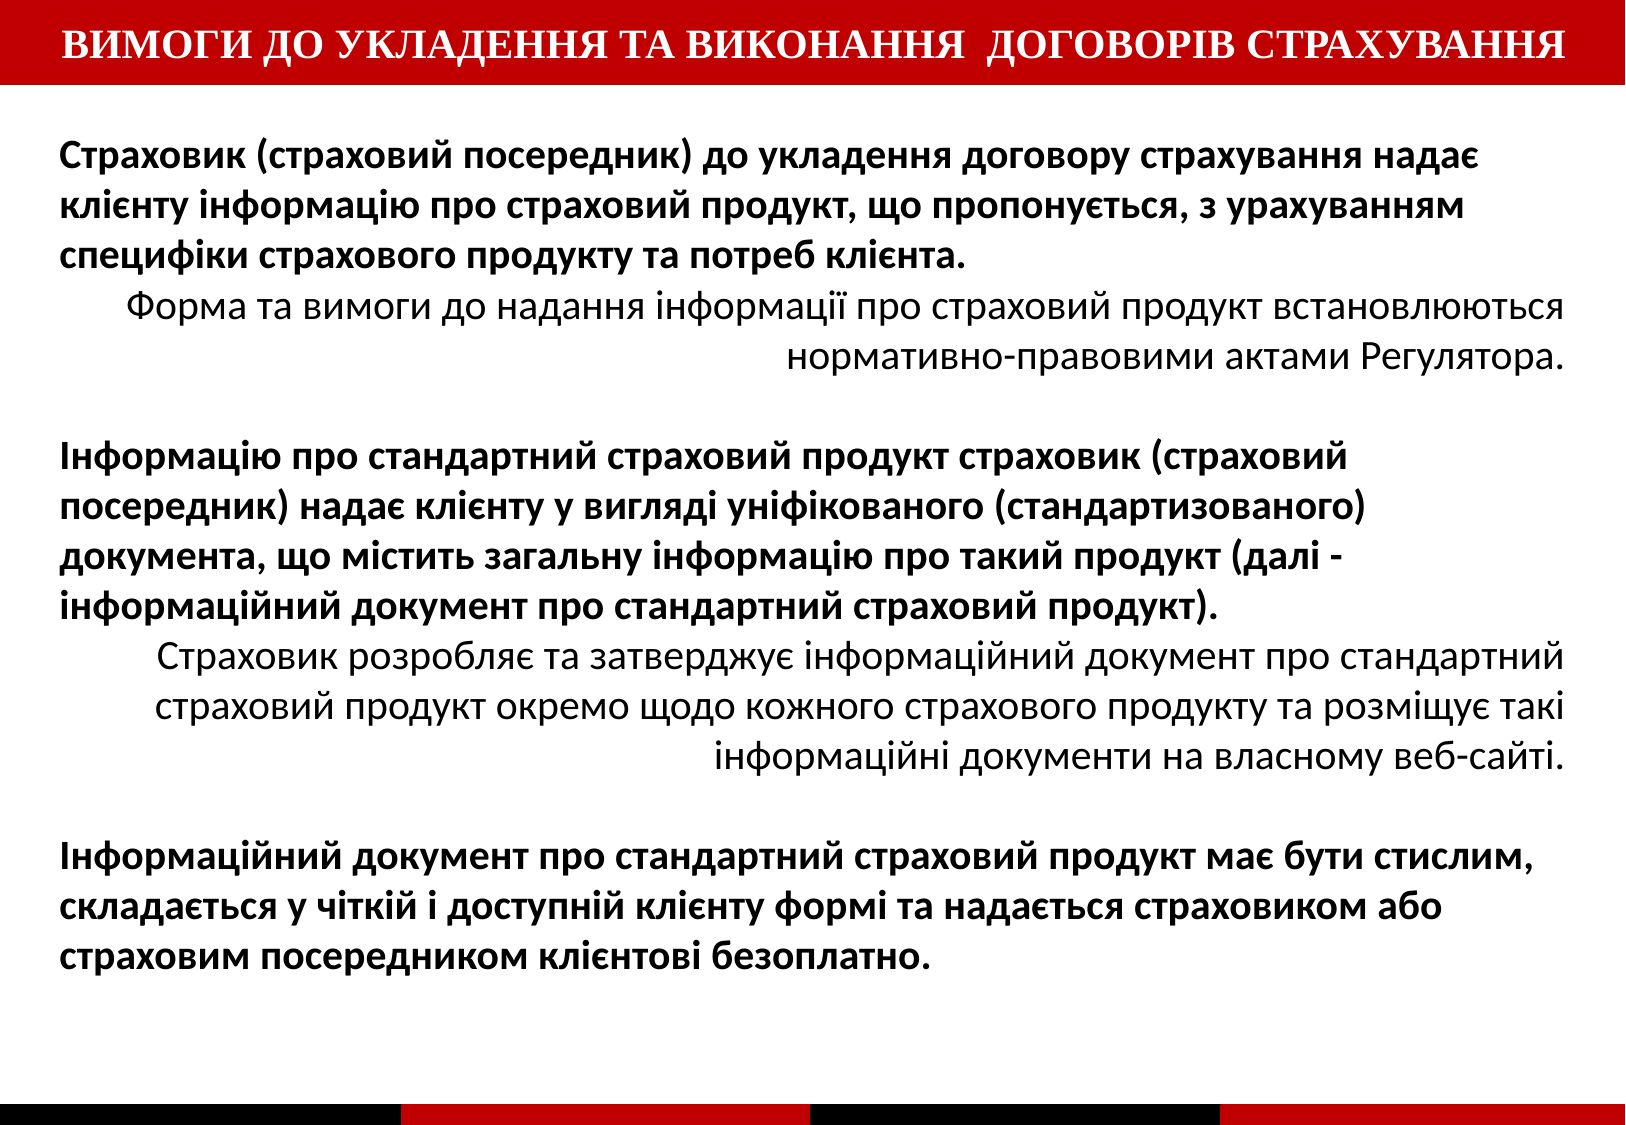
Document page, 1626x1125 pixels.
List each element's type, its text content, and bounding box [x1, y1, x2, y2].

text_box [0, 1104, 401, 1125]
text_box [1220, 1104, 1625, 1125]
text_box Страховик (страховий посередник) до укладення договору страхування надає клієнту інформацію про страховий продукт, що пропонується, з урахуванням специфіки страхового продукту та потреб клієнта. Форма та вимоги до надання інформації про страховий продукт встановлюються нормативно-правовими актами Регулятора. Інформацію про стандартний страховий продукт страховик (страховий посередник) надає клієнту у вигляді уніфікованого (стандартизованого) документа, що містить загальну інформацію про такий продукт (далі - інформаційний документ про стандартний страховий продукт). Страховик розробляє та затверджує інформаційний документ про стандартний страховий продукт окремо щодо кожного страхового продукту та розміщує такі інформаційні документи на власному веб-сайті. Інформаційний документ про стандартний страховий продукт має бути стислим, складається у чіткій і доступній клієнту формі та надається страховиком або страховим посередником клієнтові безоплатно. [44, 119, 1581, 985]
text_box [810, 1104, 1220, 1125]
text_box ВИМОГИ ДО УКЛАДЕННЯ ТА ВИКОНАННЯ ДОГОВОРІВ СТРАХУВАННЯ [0, 0, 1625, 85]
text_box [401, 1104, 810, 1125]
